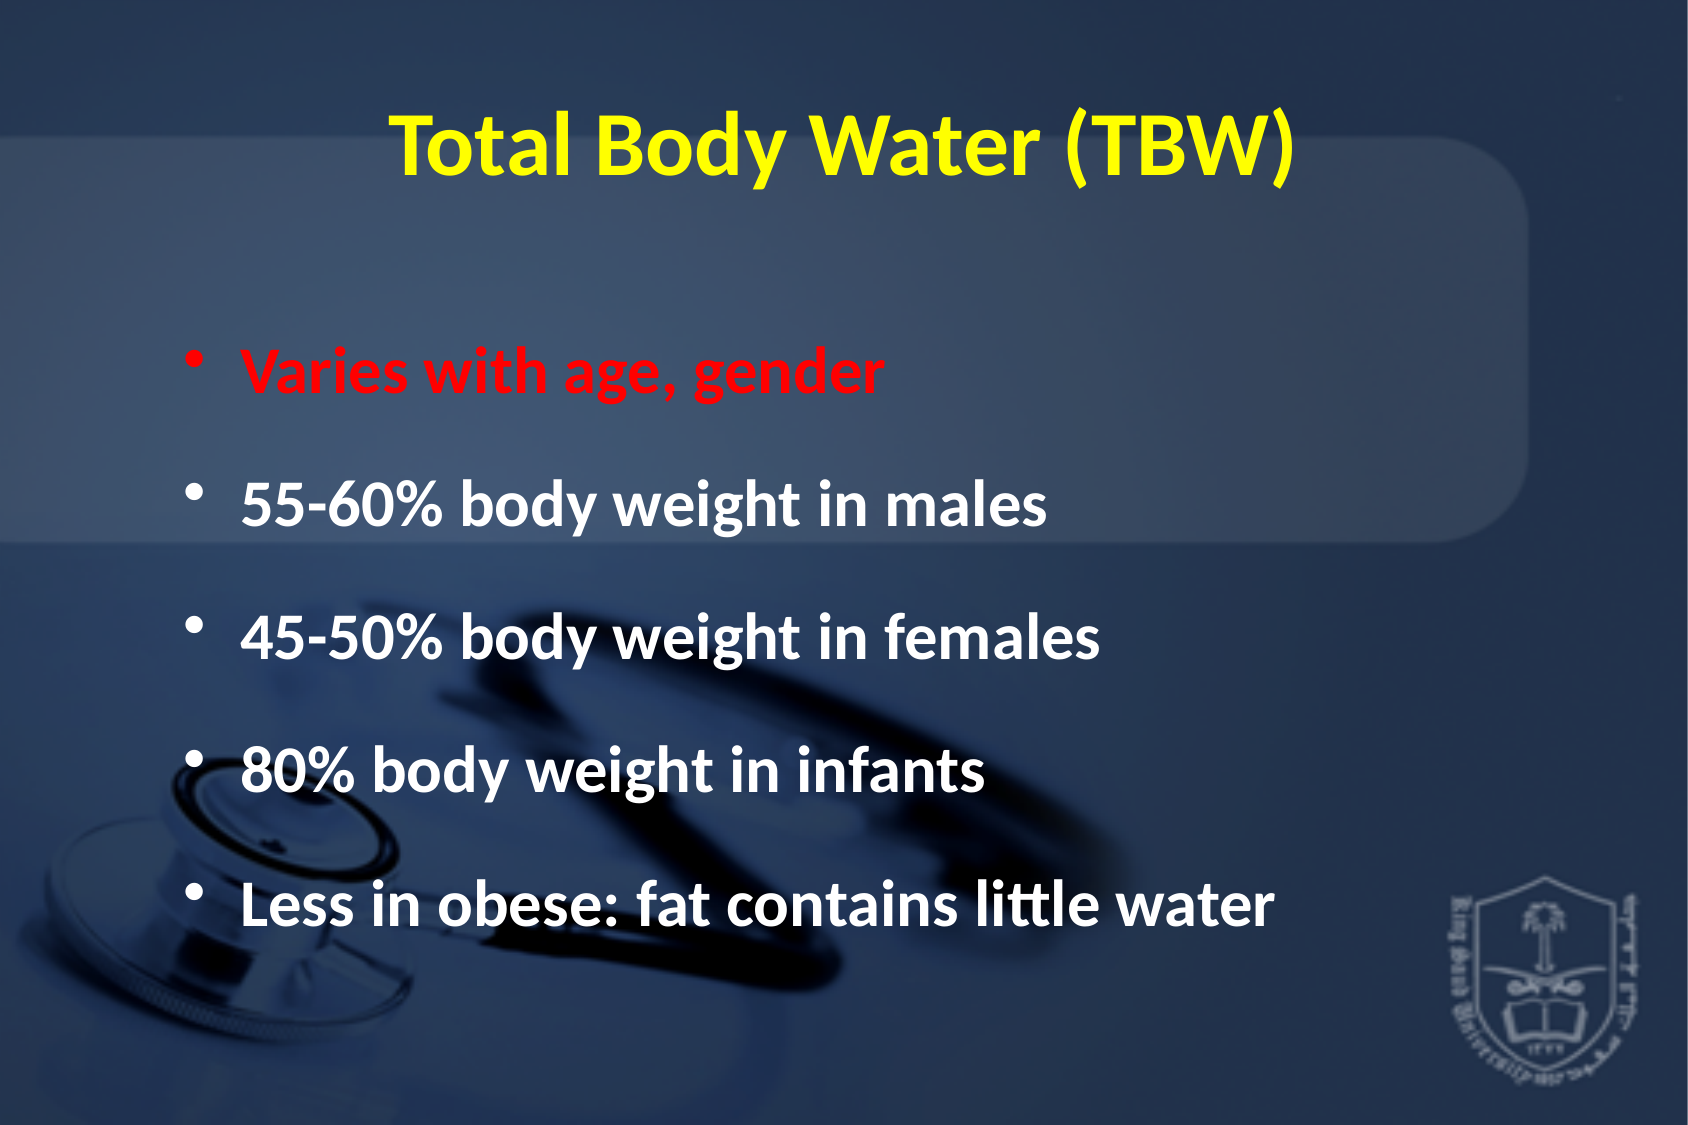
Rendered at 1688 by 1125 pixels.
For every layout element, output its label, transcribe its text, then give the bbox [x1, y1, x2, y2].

title Total Body Water (TBW) [84, 45, 1604, 233]
list Varies with age, gender 55-60% body weight in males 45-50% body weight in females 80% body weight in infants Less in obese: fat contains little water [168, 278, 1604, 870]
picture [0, 0, 1688, 1125]
